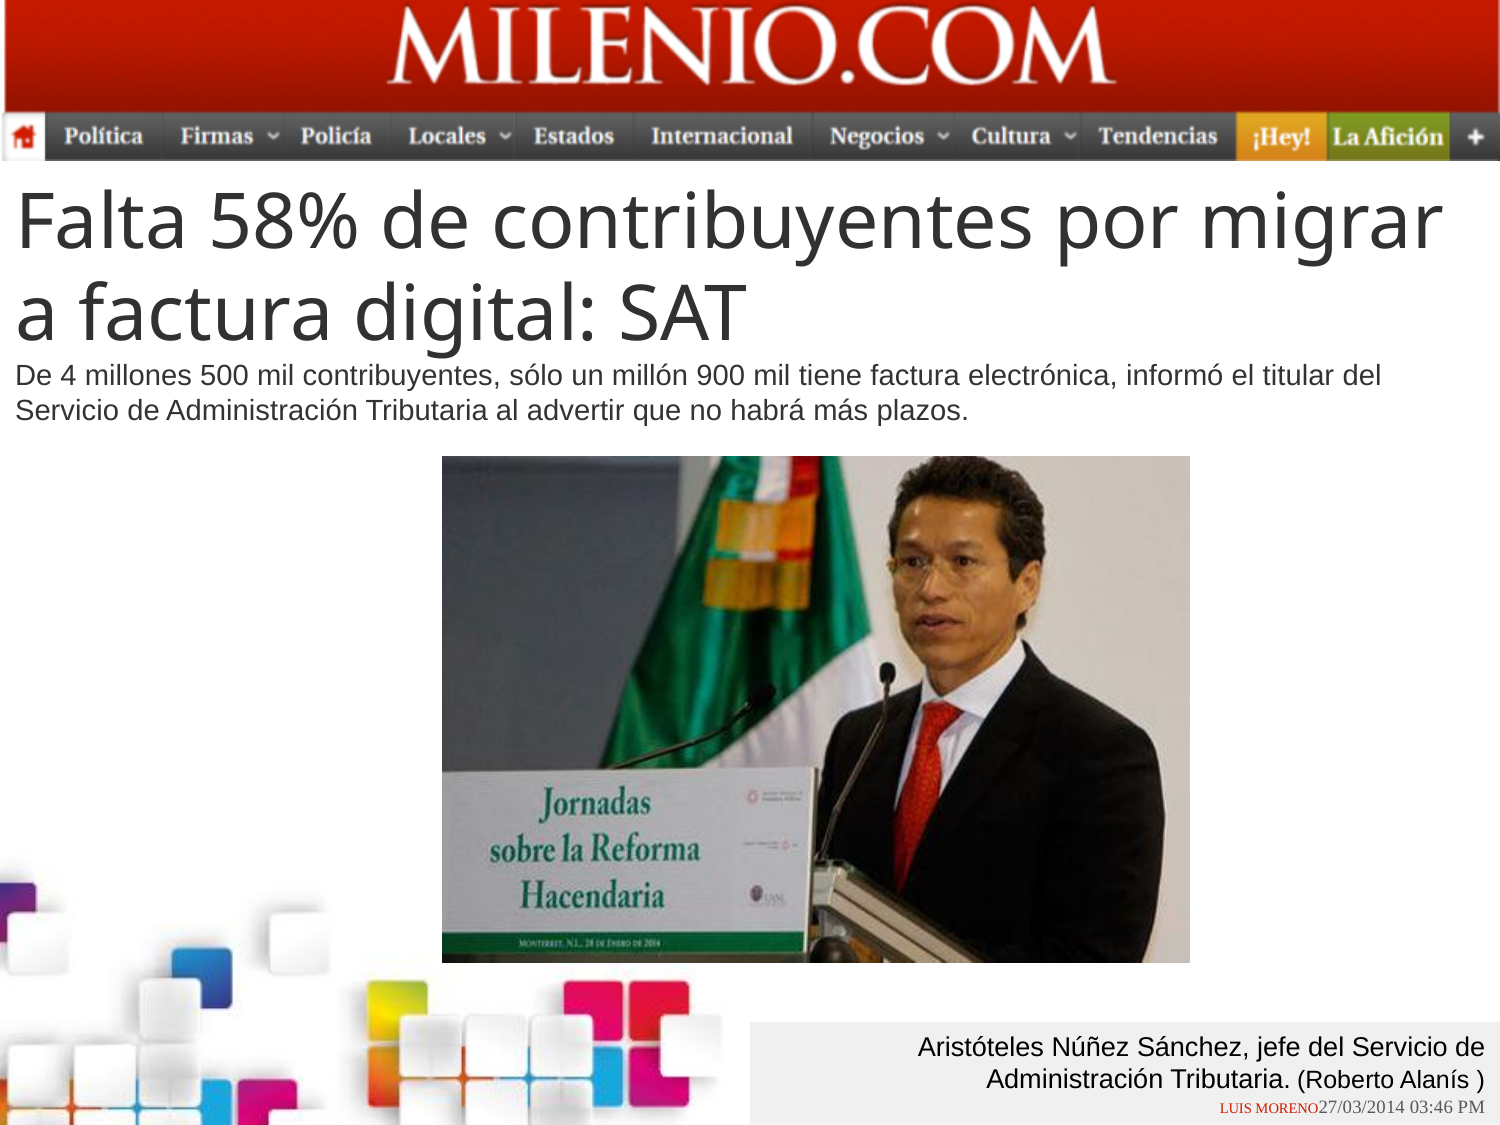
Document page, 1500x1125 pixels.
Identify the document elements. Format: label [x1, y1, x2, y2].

text_box [0, 0, 1500, 1125]
